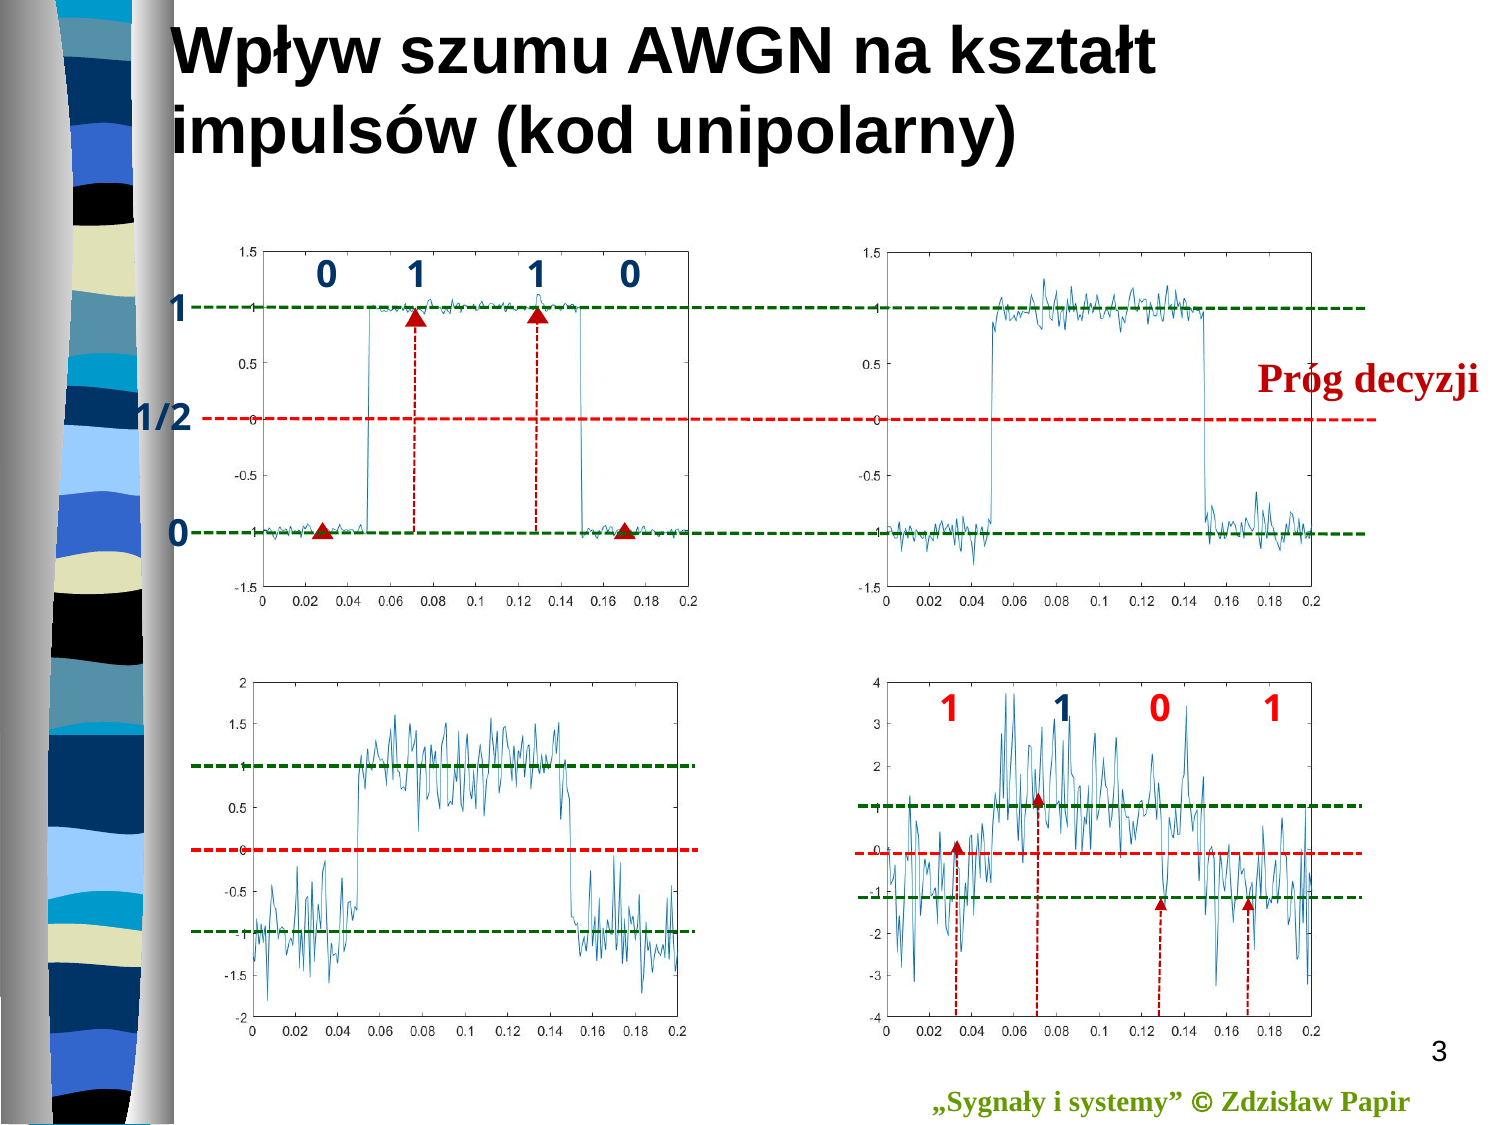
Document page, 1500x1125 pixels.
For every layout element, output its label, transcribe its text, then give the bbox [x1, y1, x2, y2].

slide_number 3 [1149, 1024, 1463, 1101]
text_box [815, 650, 1363, 1062]
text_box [181, 650, 729, 1062]
text_box Wpływ szumu AWGN na kształt impulsów (kod unipolarny) [155, 0, 1463, 175]
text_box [120, 220, 1495, 632]
text_box „Sygnały i systemy”  Zdzisław Papir [916, 1074, 1426, 1125]
